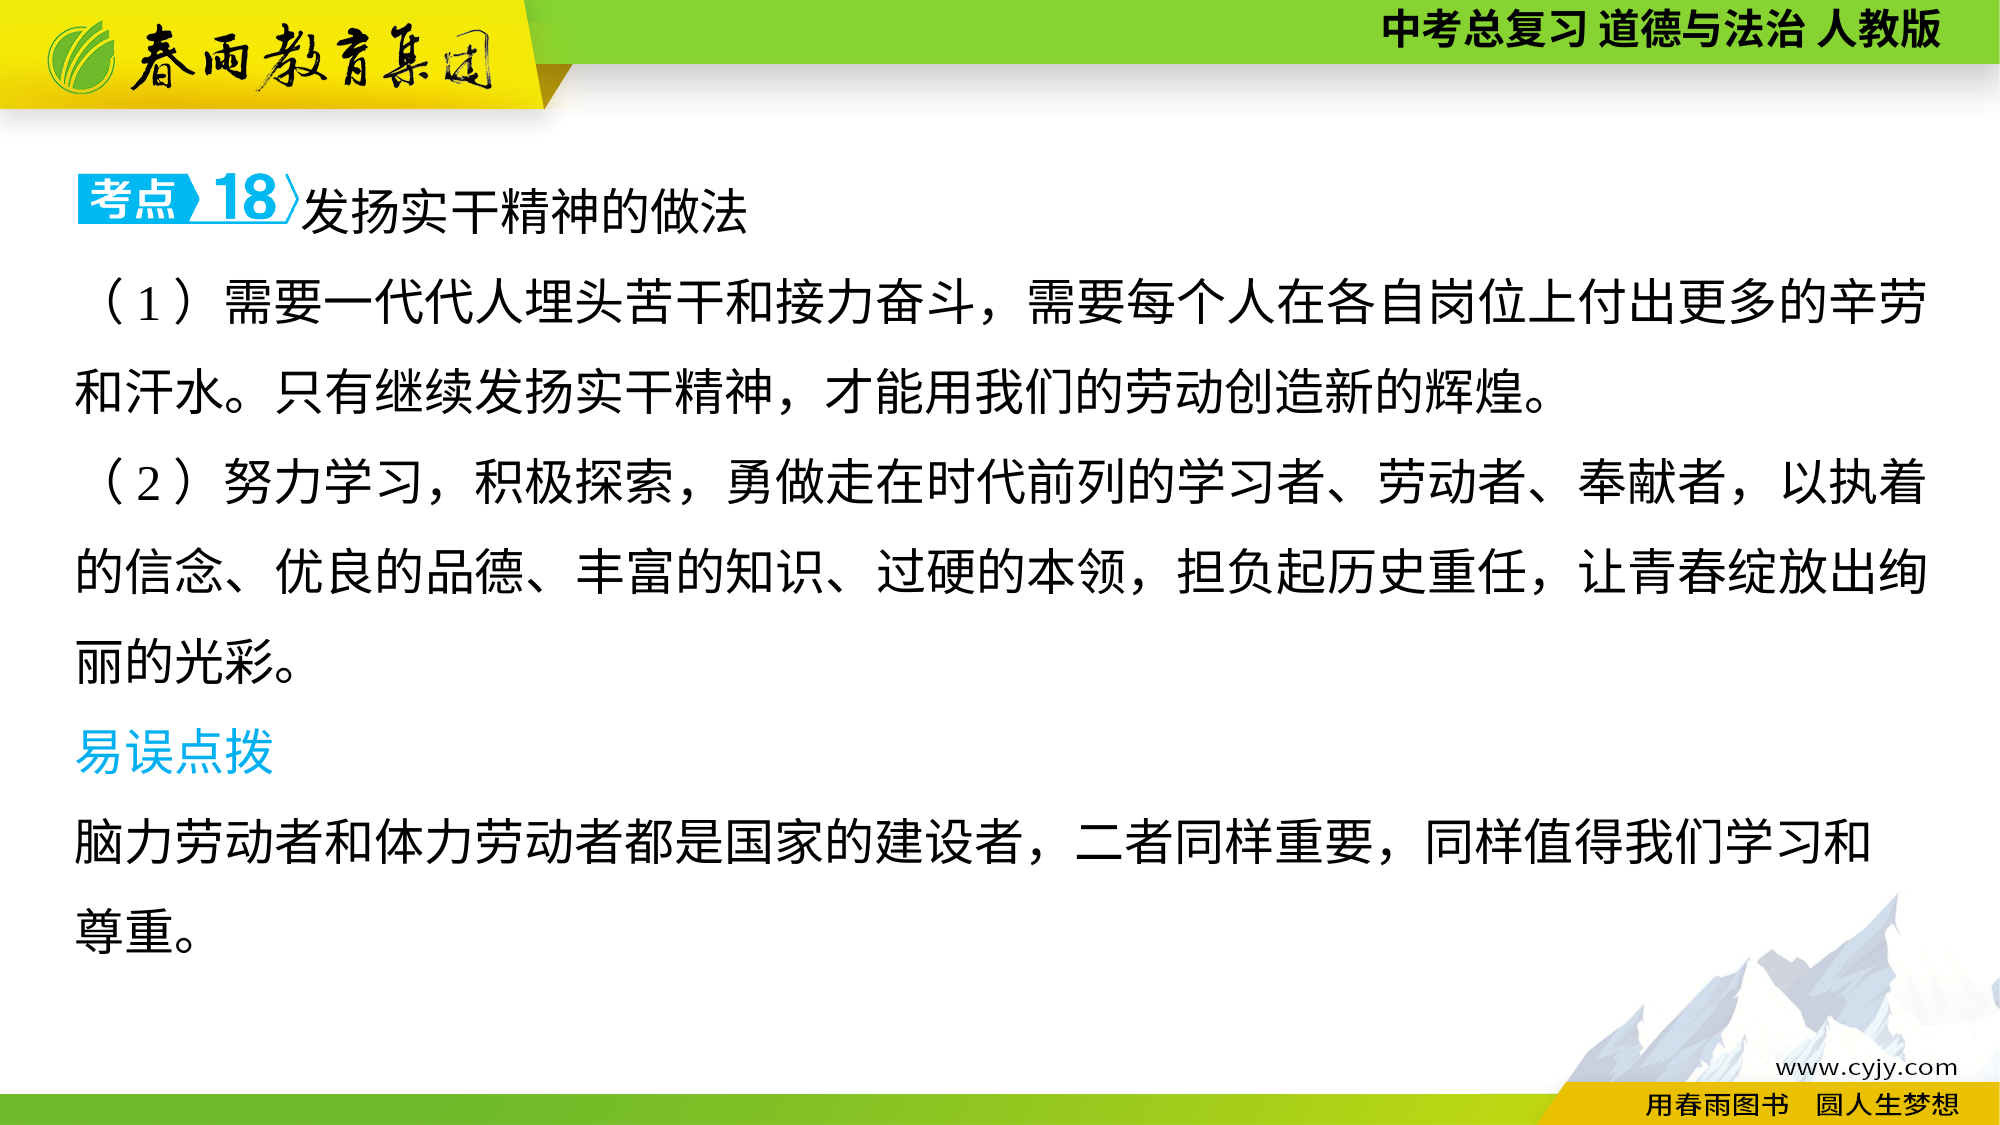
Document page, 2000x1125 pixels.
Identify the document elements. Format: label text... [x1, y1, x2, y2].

picture [0, 0, 2000, 1125]
list 发扬实干精神的做法 （1）需要一代代人埋头苦干和接力奋斗，需要每个人在各自岗位上付出更多的辛劳和汗水。只有继续发扬实干精神，才能用我们的劳动创造新的辉煌。 （2）努力学习，积极探索，勇做走在时代前列的学习者、劳动者、奉献者，以执着的信念、优良的品德、丰富的知识、过硬的本领，担负起历史重任，让青春绽放出绚丽的光彩。 易误点拨 脑力劳动者和体力劳动者都是国家的建设者，二者同样重要，同样值得我们学习和 尊重。 [59, 142, 1944, 976]
